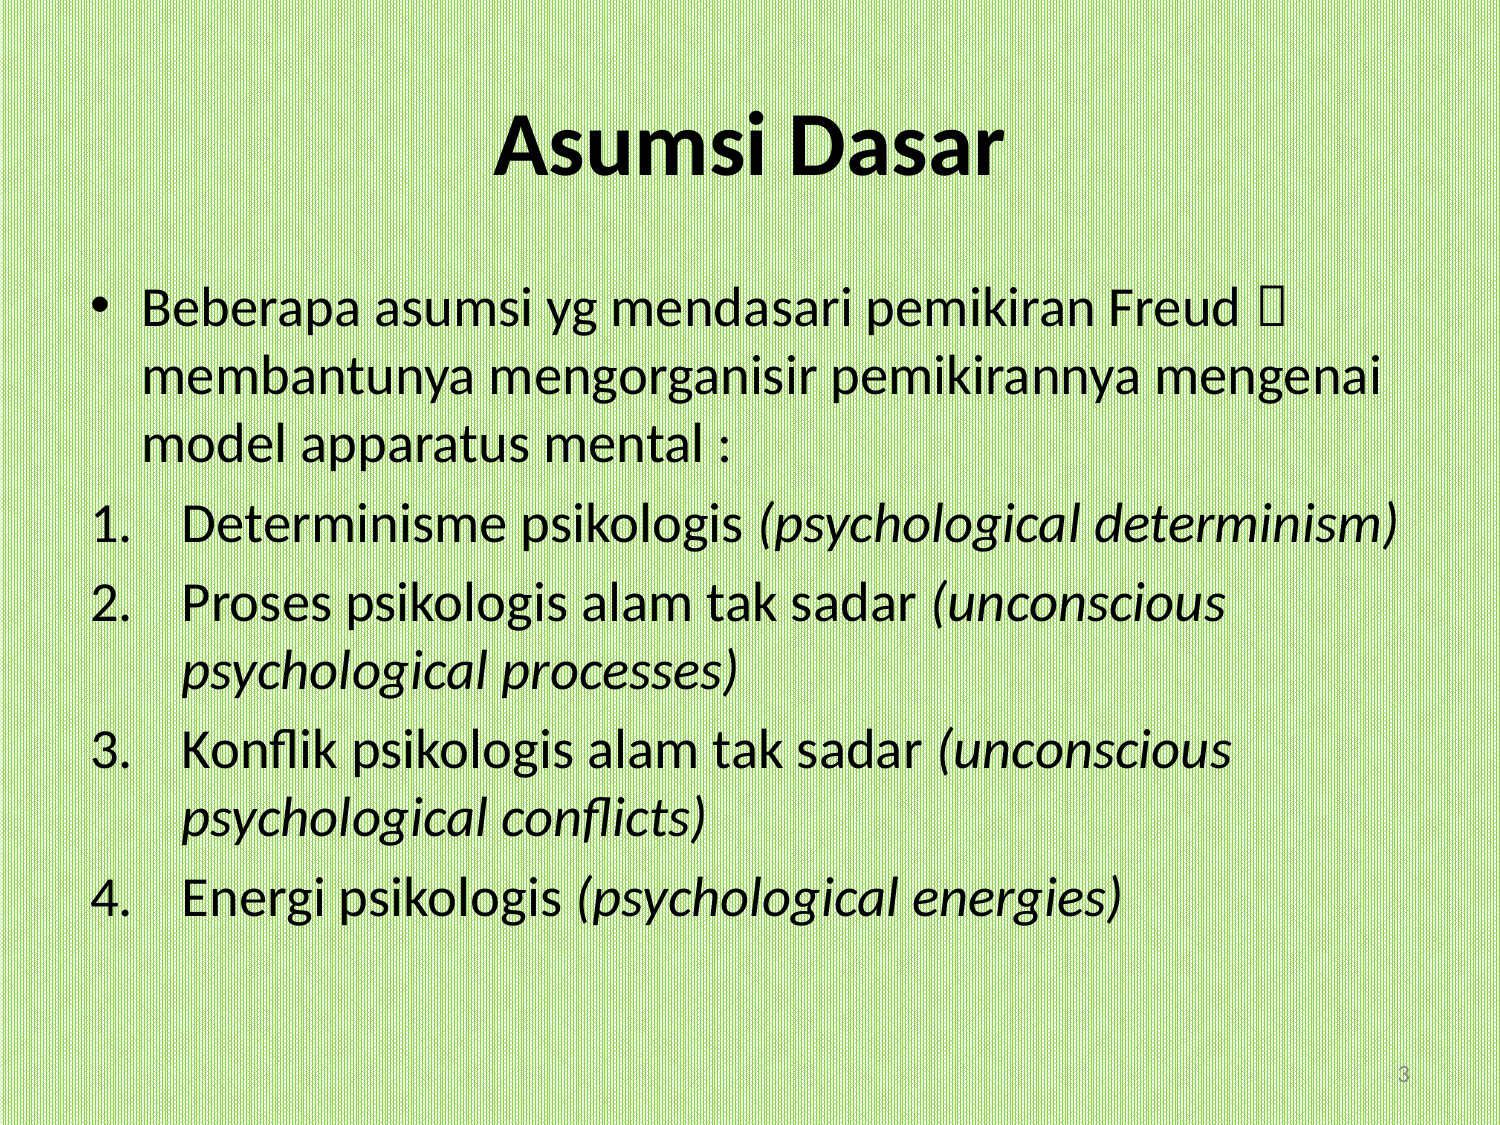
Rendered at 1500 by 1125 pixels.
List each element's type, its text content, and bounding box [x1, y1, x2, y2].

slide_number 3 [1074, 1042, 1425, 1103]
list Beberapa asumsi yg mendasari pemikiran Freud  membantunya mengorganisir pemikirannya mengenai model apparatus mental : Determinisme psikologis (psychological determinism) Proses psikologis alam tak sadar (unconscious psychological processes) Konflik psikologis alam tak sadar (unconscious psychological conflicts) Energi psikologis (psychological energies) [75, 262, 1425, 1005]
title Asumsi Dasar [75, 45, 1425, 233]
